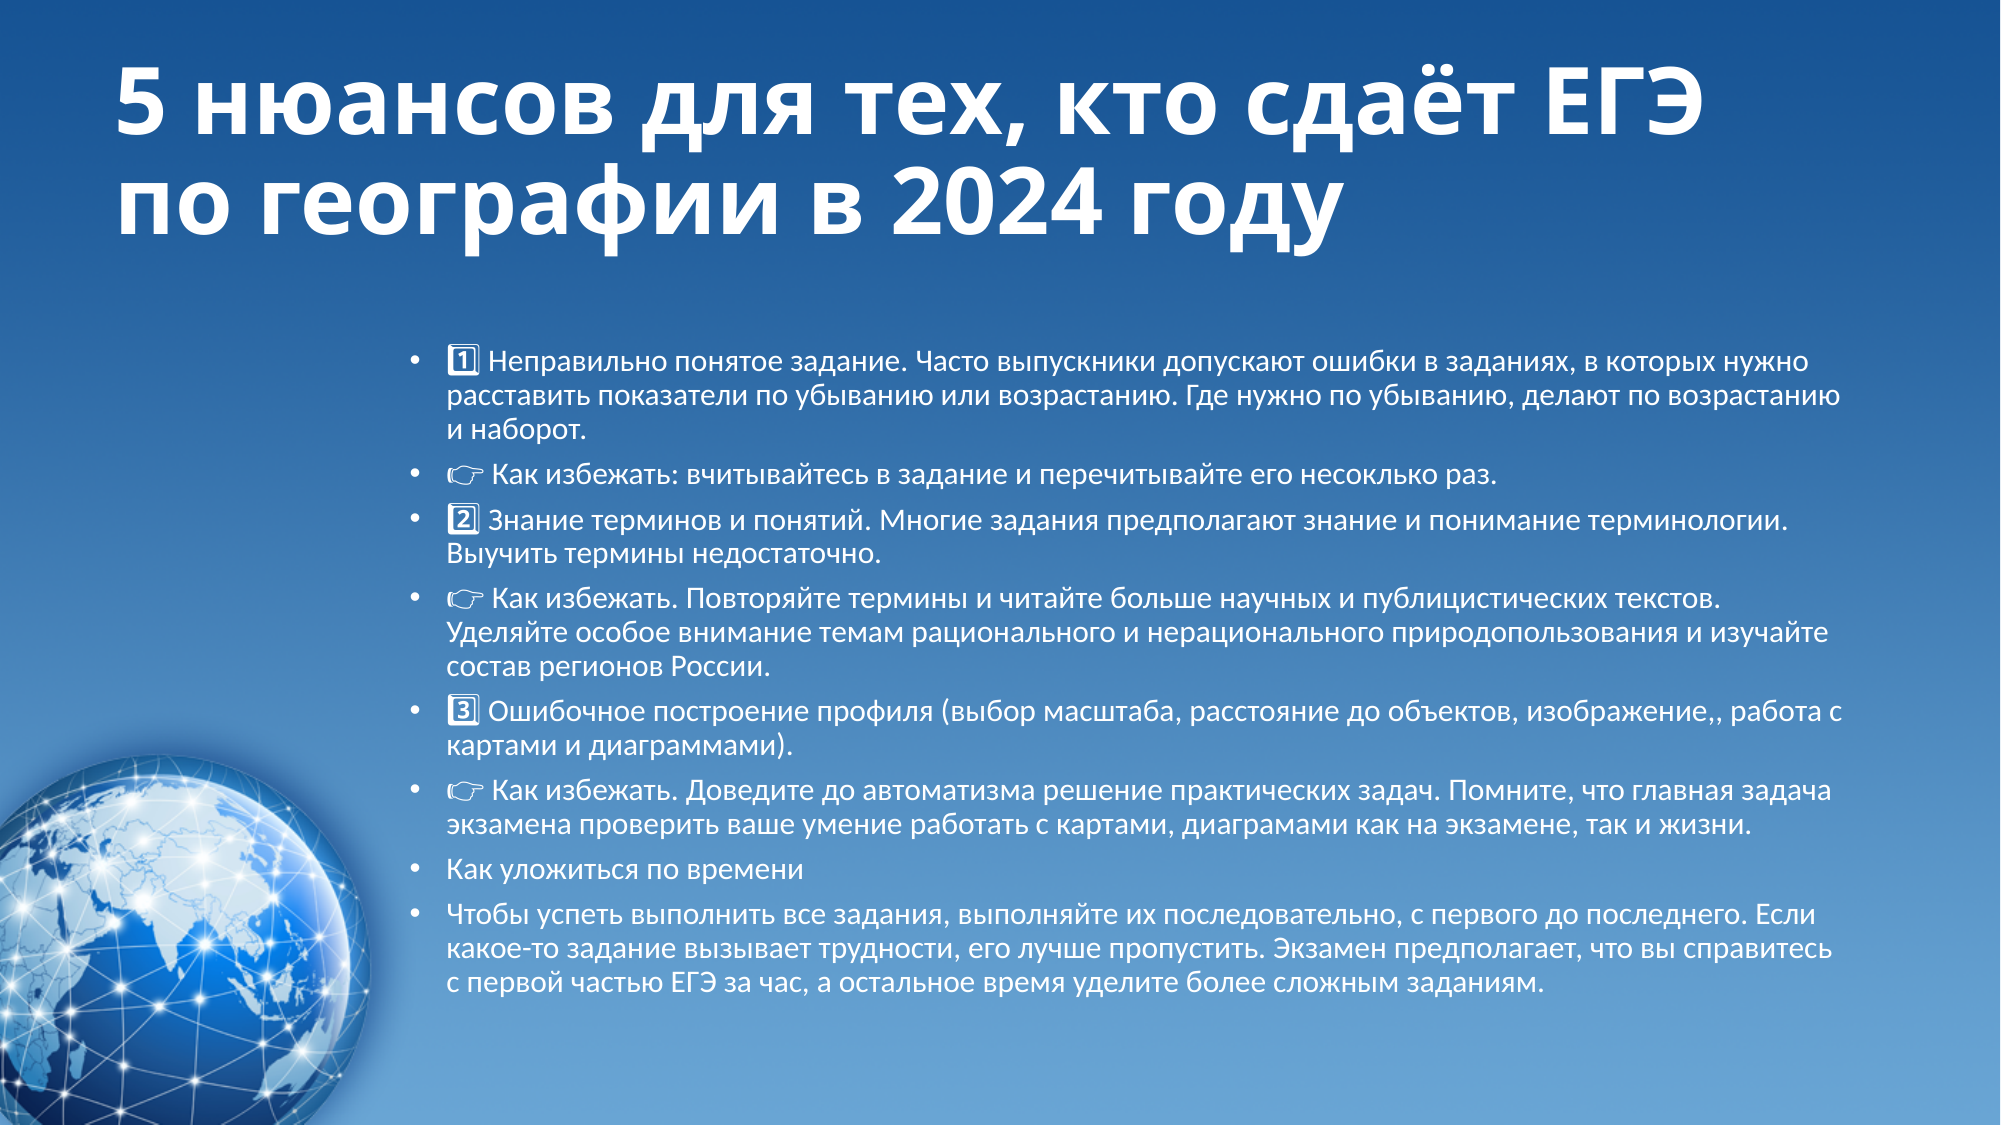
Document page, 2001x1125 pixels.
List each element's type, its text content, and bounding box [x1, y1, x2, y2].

title 5 нюансов для тех, кто сдаёт ЕГЭ по географии в 2024 году [99, 45, 1863, 264]
list 1⃣ Неправильно понятое задание. Часто выпускники допускают ошибки в заданиях, в которых нужно расставить показатели по убыванию или возрастанию. Где нужно по убыванию, делают по возрастанию и наборот. 👉 Как избежать: вчитывайтесь в задание и перечитывайте его несоклько раз. 2⃣ Знание терминов и понятий. Многие задания предполагают знание и понимание терминологии. Выучить термины недостаточно. 👉 Как избежать. Повторяйте термины и читайте больше научных и публицистических текстов. Уделяйте особое внимание темам рационального и нерационального природопользования и изучайте состав регионов России. 3⃣ Ошибочное построение профиля (выбор масштаба, расстояние до объектов, изображение,, работа с картами и диаграммами). 👉 Как избежать. Доведите до автоматизма решение практических задач. Помните, что главная задача экзамена проверить ваше умение работать с картами, диаграмами как на экзамене, так и жизни. Как уложиться по времени Чтобы успеть выполнить все задания, выполняйте их последовательно, с первого до последнего. Если какое-то задание вызывает трудности, его лучше пропустить. Экзамен предполагает, что вы справитесь с первой частью ЕГЭ за час, а остальное время уделите более сложным заданиям. [394, 337, 1863, 1014]
picture [0, 0, 2001, 1125]
